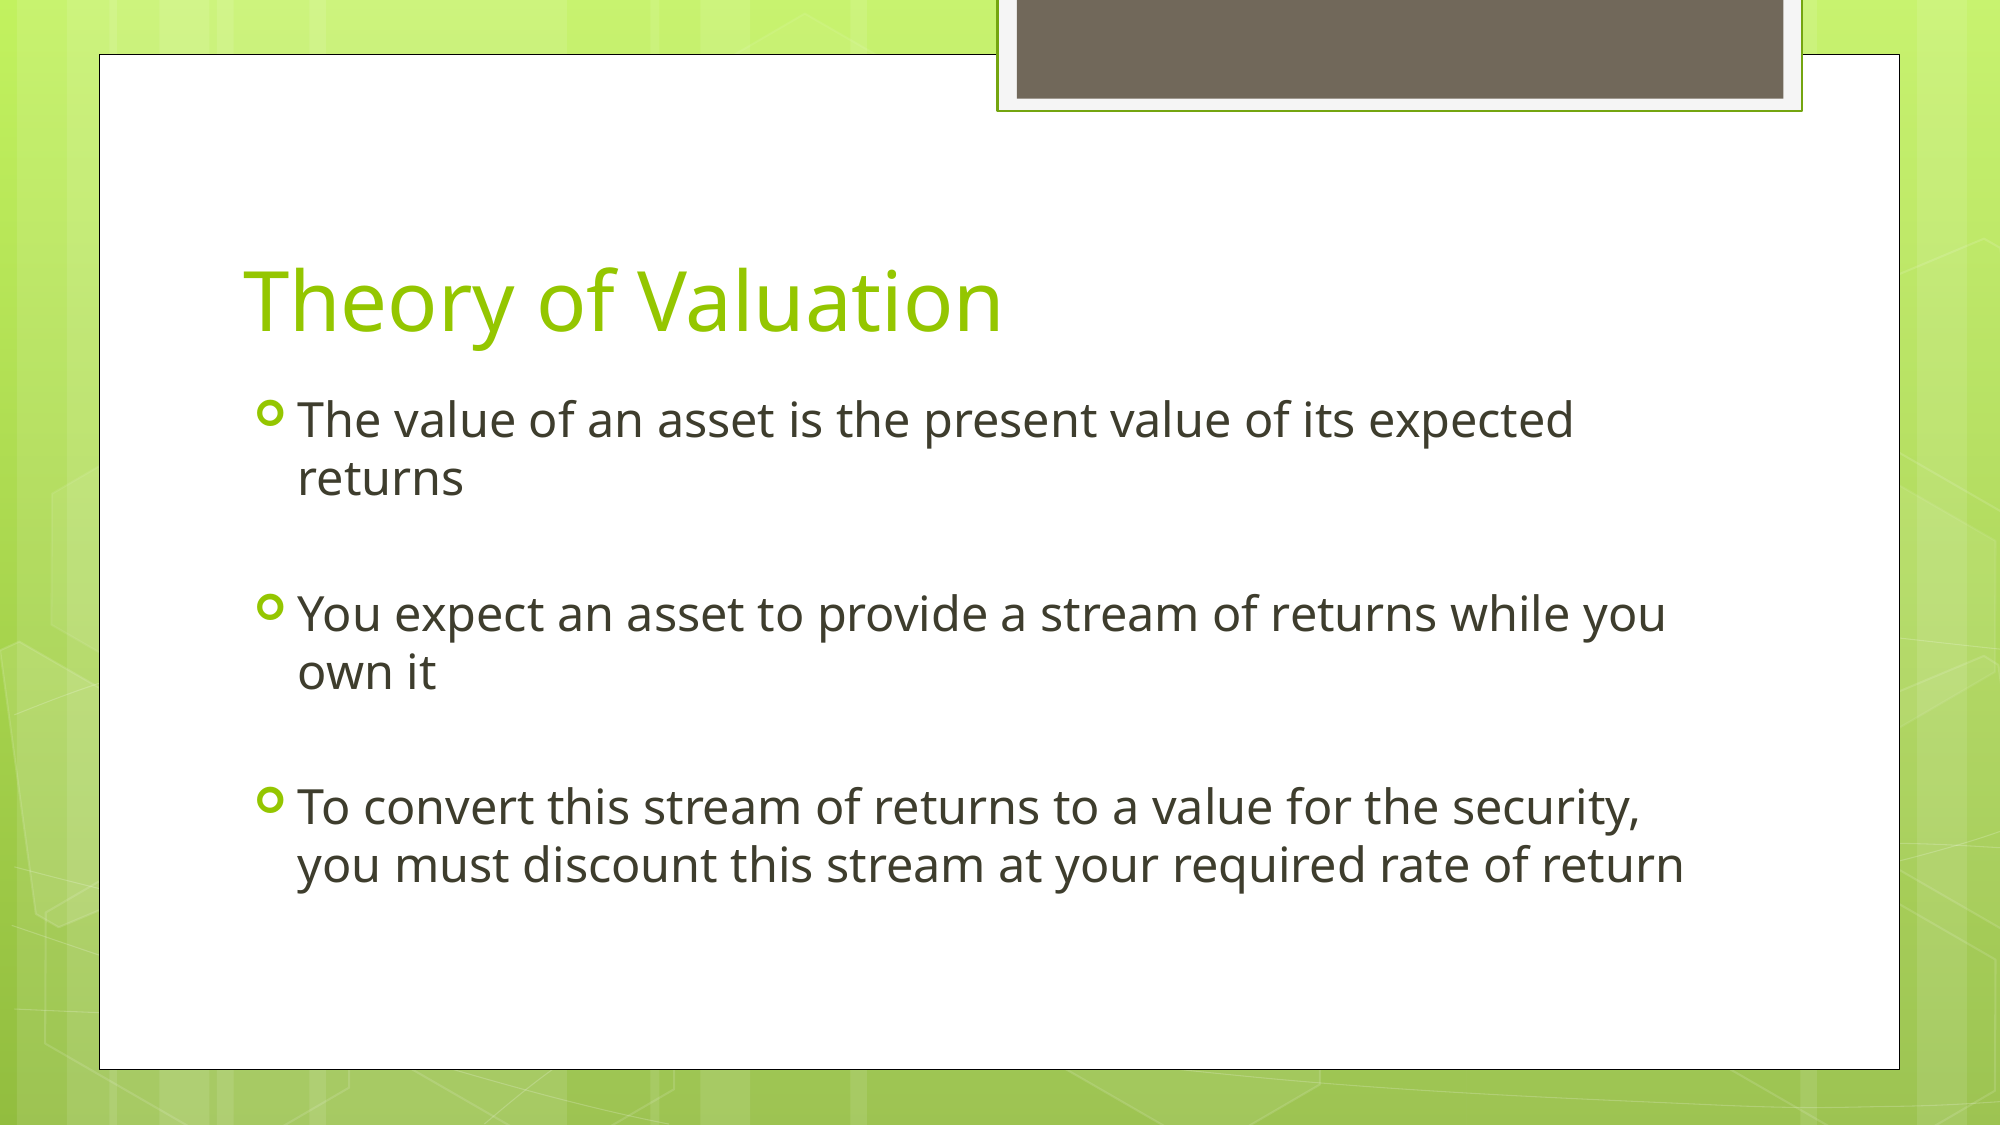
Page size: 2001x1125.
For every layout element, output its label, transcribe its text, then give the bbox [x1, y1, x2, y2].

list The value of an asset is the present value of its expected returns You expect an asset to provide a stream of returns while you own it To convert this stream of returns to a value for the security, you must discount this stream at your required rate of return [228, 381, 1711, 957]
title Theory of Valuation [228, 168, 1765, 357]
